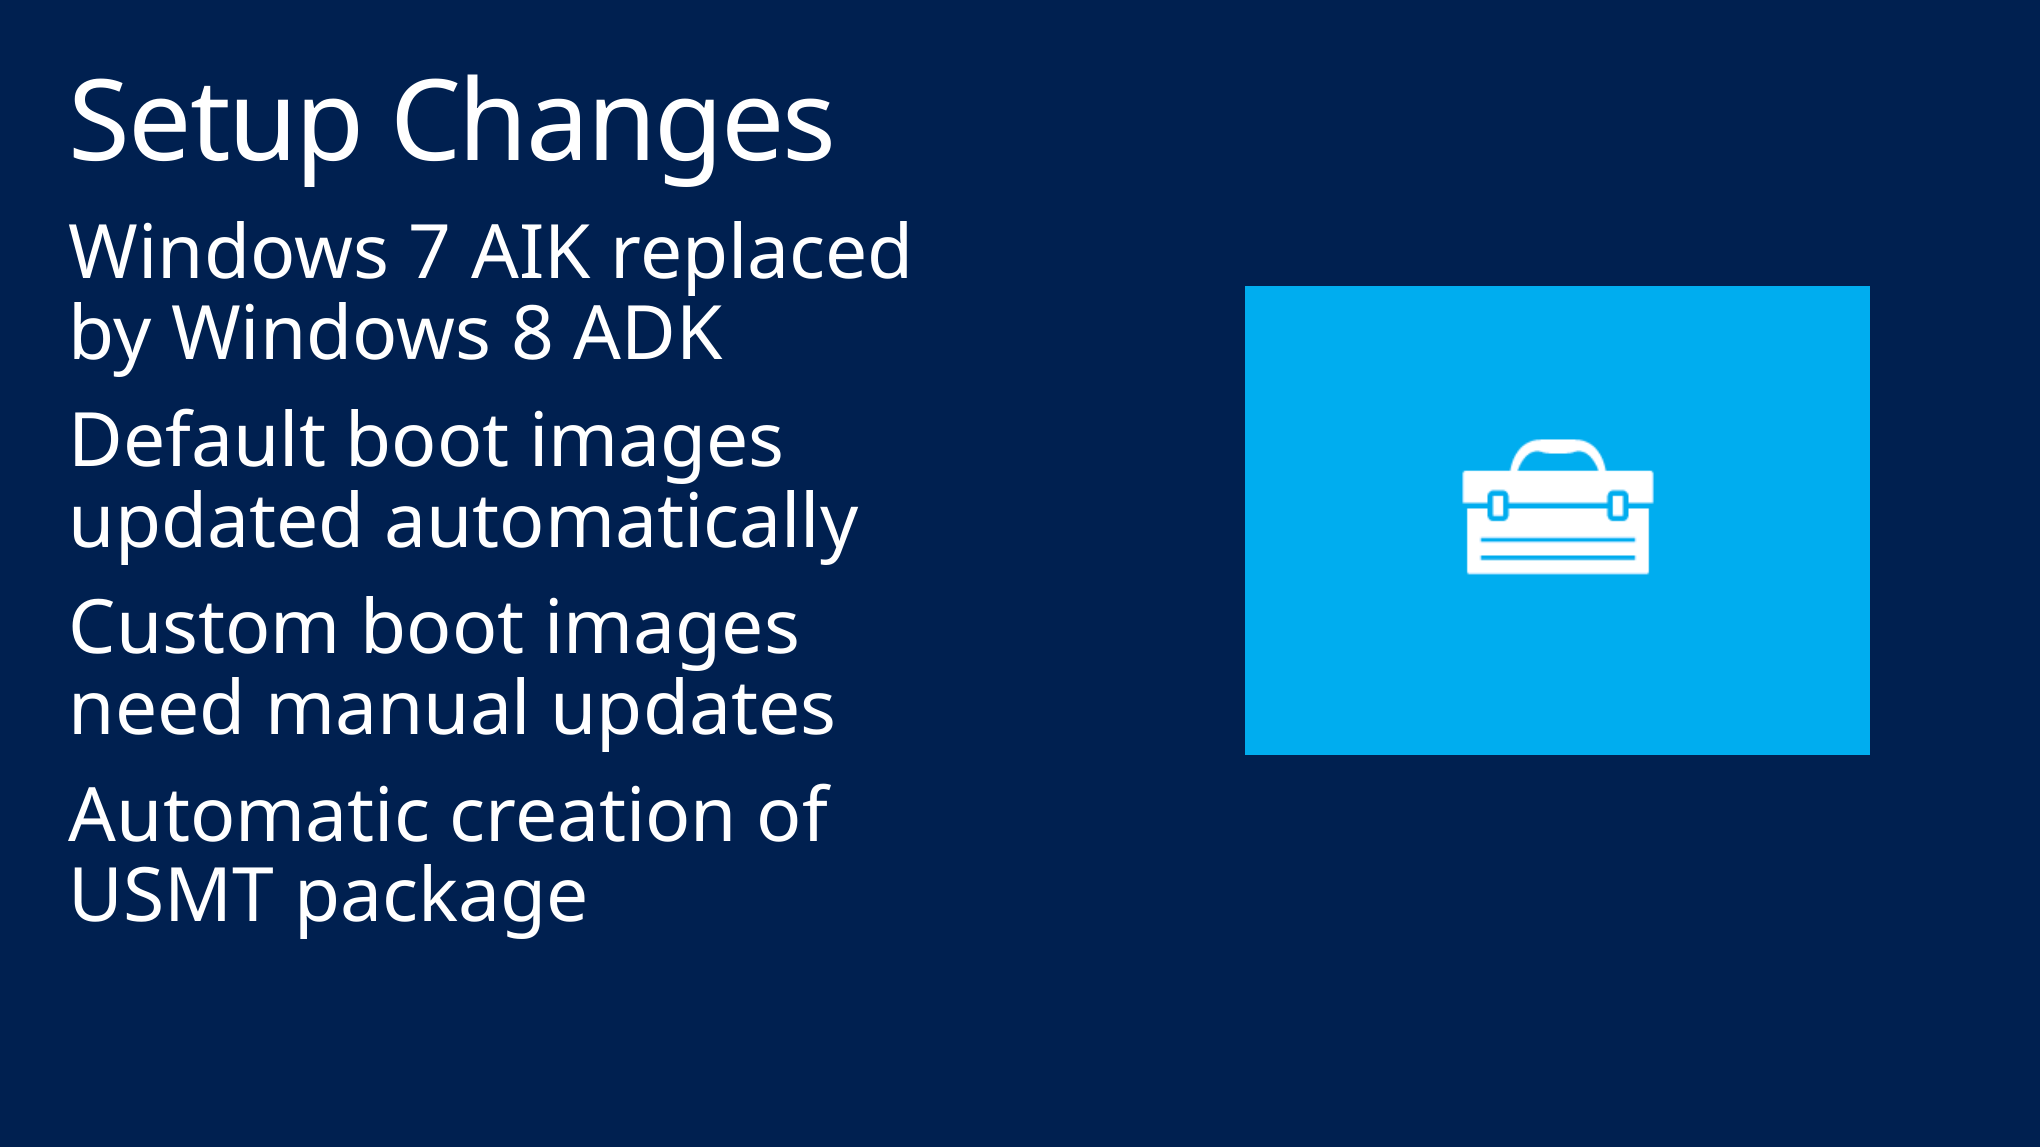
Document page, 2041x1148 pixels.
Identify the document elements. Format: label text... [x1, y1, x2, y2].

title Setup Changes [45, 48, 1996, 200]
picture [1613, 496, 1623, 516]
list Windows 7 AIK replaced by Windows 8 ADK Default boot images updated automatically Custom boot images need manual updates Automatic creation of USMT package [45, 198, 946, 960]
picture [1493, 496, 1503, 516]
picture [1463, 440, 1653, 503]
picture [1467, 509, 1649, 574]
